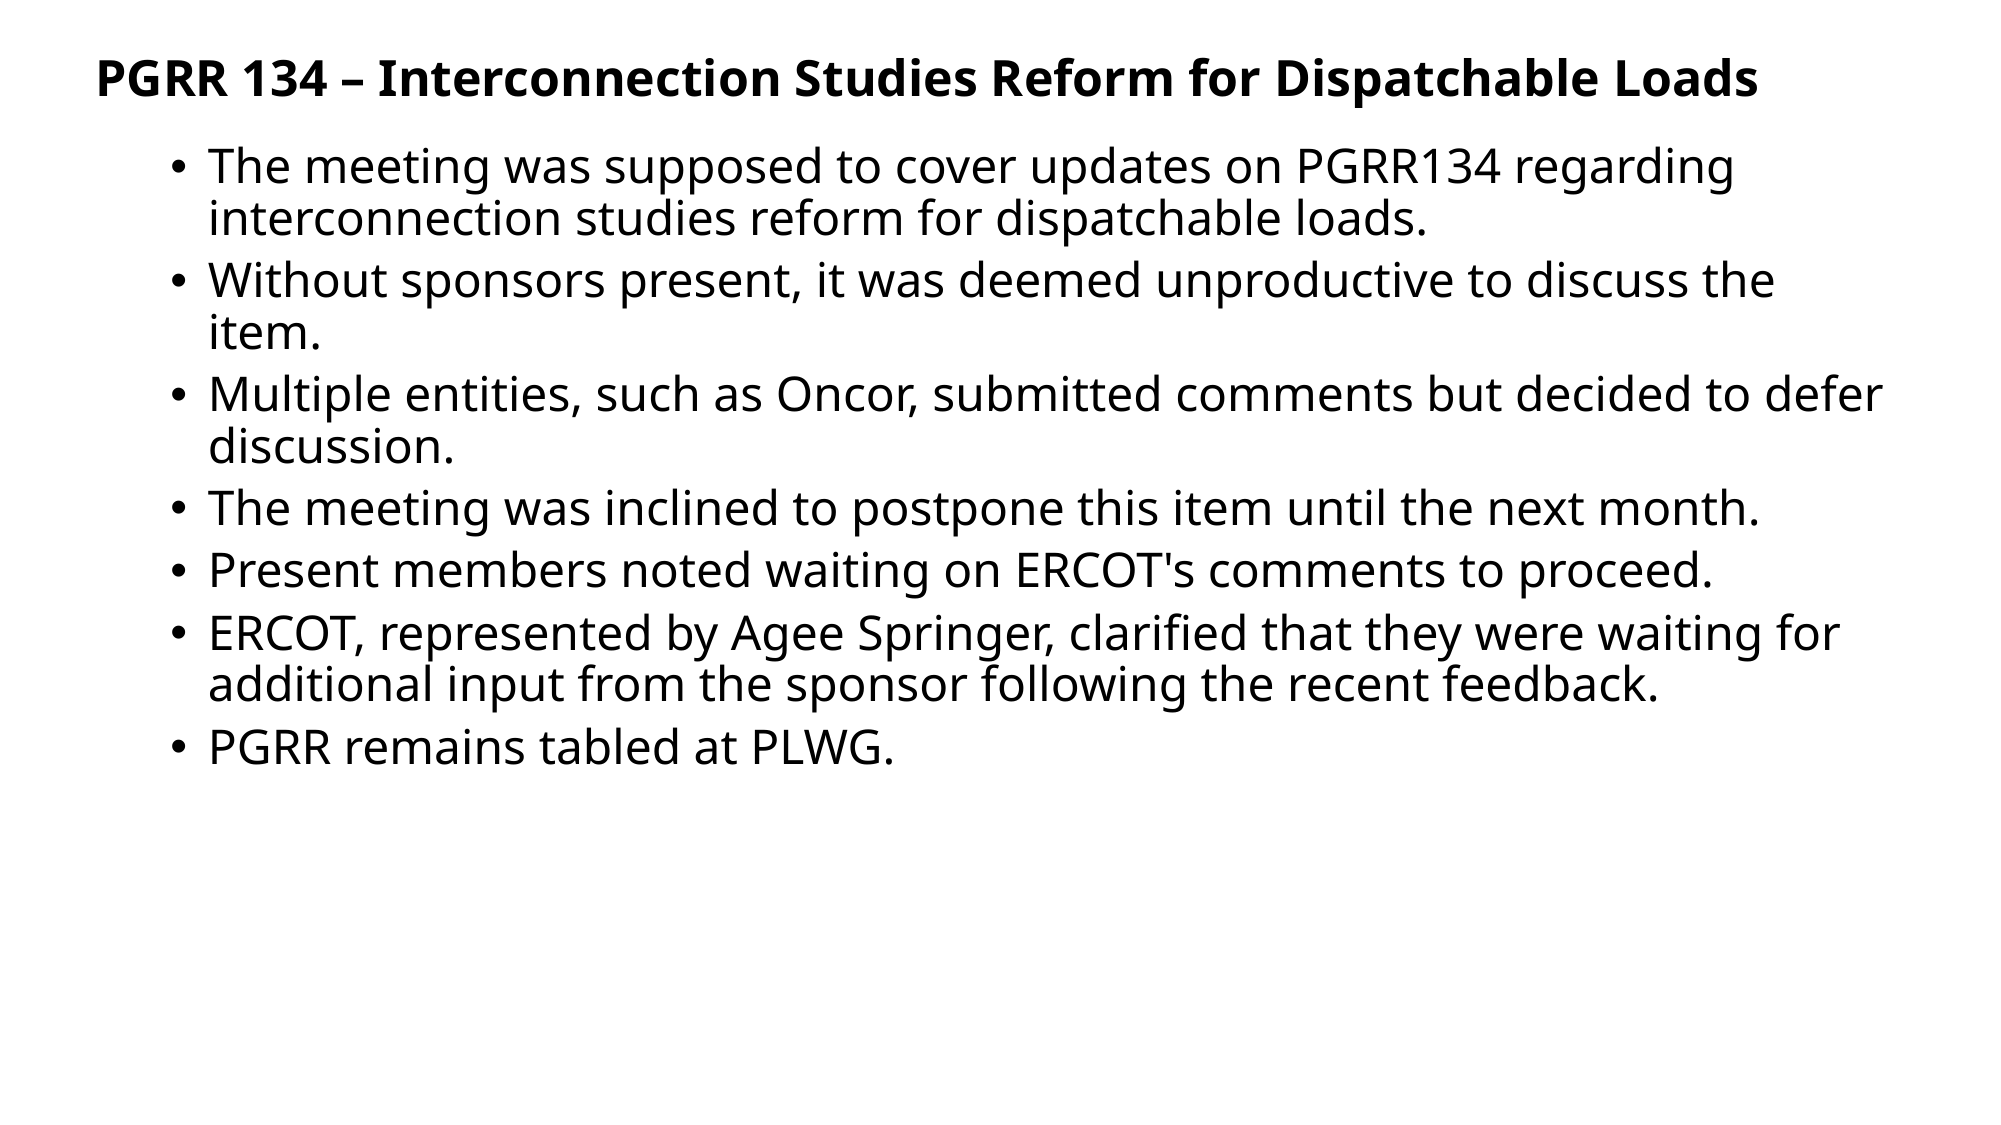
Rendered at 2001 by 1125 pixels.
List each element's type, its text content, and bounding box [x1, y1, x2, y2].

list PGRR 134 – Interconnection Studies Reform for Dispatchable Loads The meeting was supposed to cover updates on PGRR134 regarding interconnection studies reform for dispatchable loads. Without sponsors present, it was deemed unproductive to discuss the item. Multiple entities, such as Oncor, submitted comments but decided to defer discussion. The meeting was inclined to postpone this item until the next month. Present members noted waiting on ERCOT's comments to proceed. ERCOT, represented by Agee Springer, clarified that they were waiting for additional input from the sponsor following the recent feedback. PGRR remains tabled at PLWG. [80, 45, 1920, 993]
